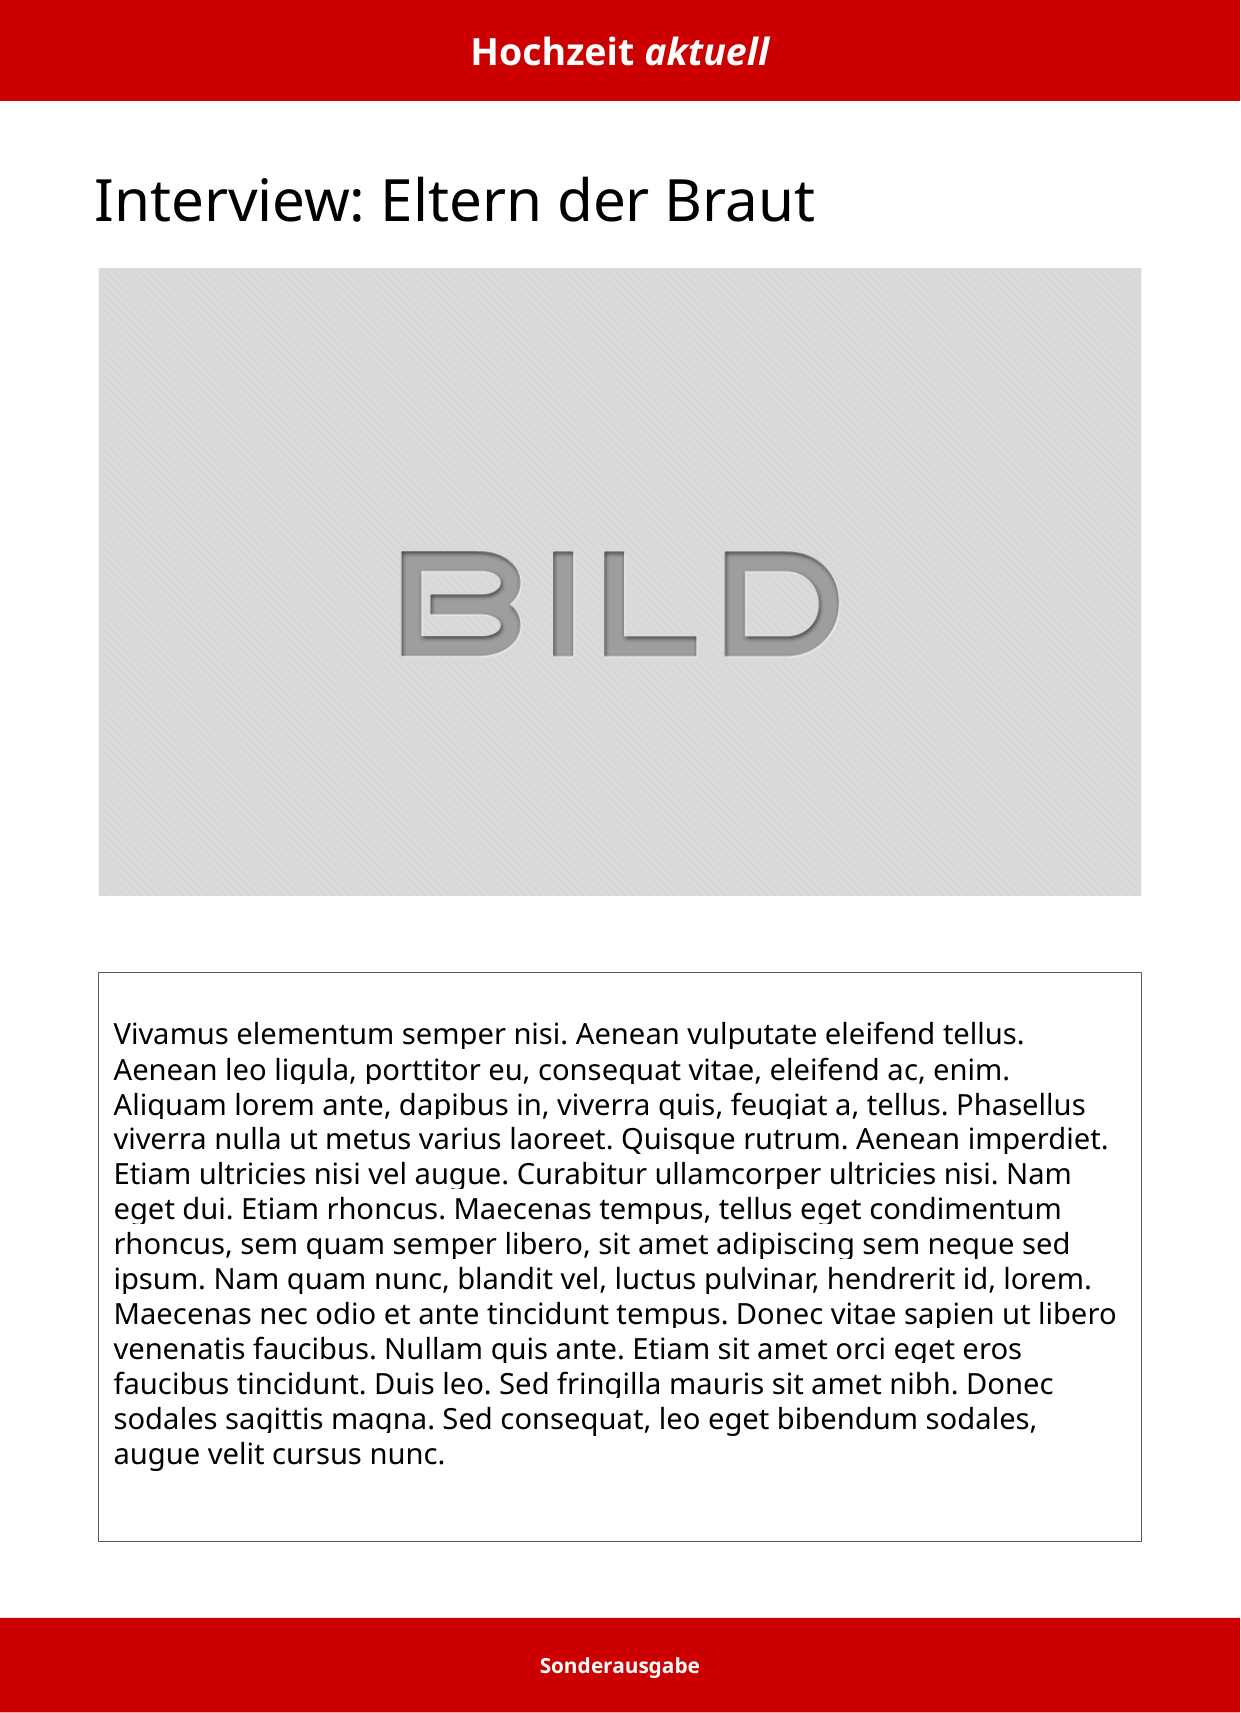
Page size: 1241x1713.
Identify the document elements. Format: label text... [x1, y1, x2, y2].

text_box Sonderausgabe [0, 1617, 1241, 1713]
title Interview: Eltern der Braut [79, 148, 1186, 339]
text_box Hochzeit aktuell [0, 0, 1241, 101]
text_box Vivamus elementum semper nisi. Aenean vulputate eleifend tellus. Aenean leo ligula, porttitor eu, consequat vitae, eleifend ac, enim. Aliquam lorem ante, dapibus in, viverra quis, feugiat a, tellus. Phasellus viverra nulla ut metus varius laoreet. Quisque rutrum. Aenean imperdiet. Etiam ultricies nisi vel augue. Curabitur ullamcorper ultricies nisi. Nam eget dui. Etiam rhoncus. Maecenas tempus, tellus eget condimentum rhoncus, sem quam semper libero, sit amet adipiscing sem neque sed ipsum. Nam quam nunc, blandit vel, luctus pulvinar, hendrerit id, lorem. Maecenas nec odio et ante tincidunt tempus. Donec vitae sapien ut libero venenatis faucibus. Nullam quis ante. Etiam sit amet orci eget eros faucibus tincidunt. Duis leo. Sed fringilla mauris sit amet nibh. Donec sodales sagittis magna. Sed consequat, leo eget bibendum sodales, augue velit cursus nunc. [98, 972, 1142, 1542]
picture [98, 267, 1142, 896]
